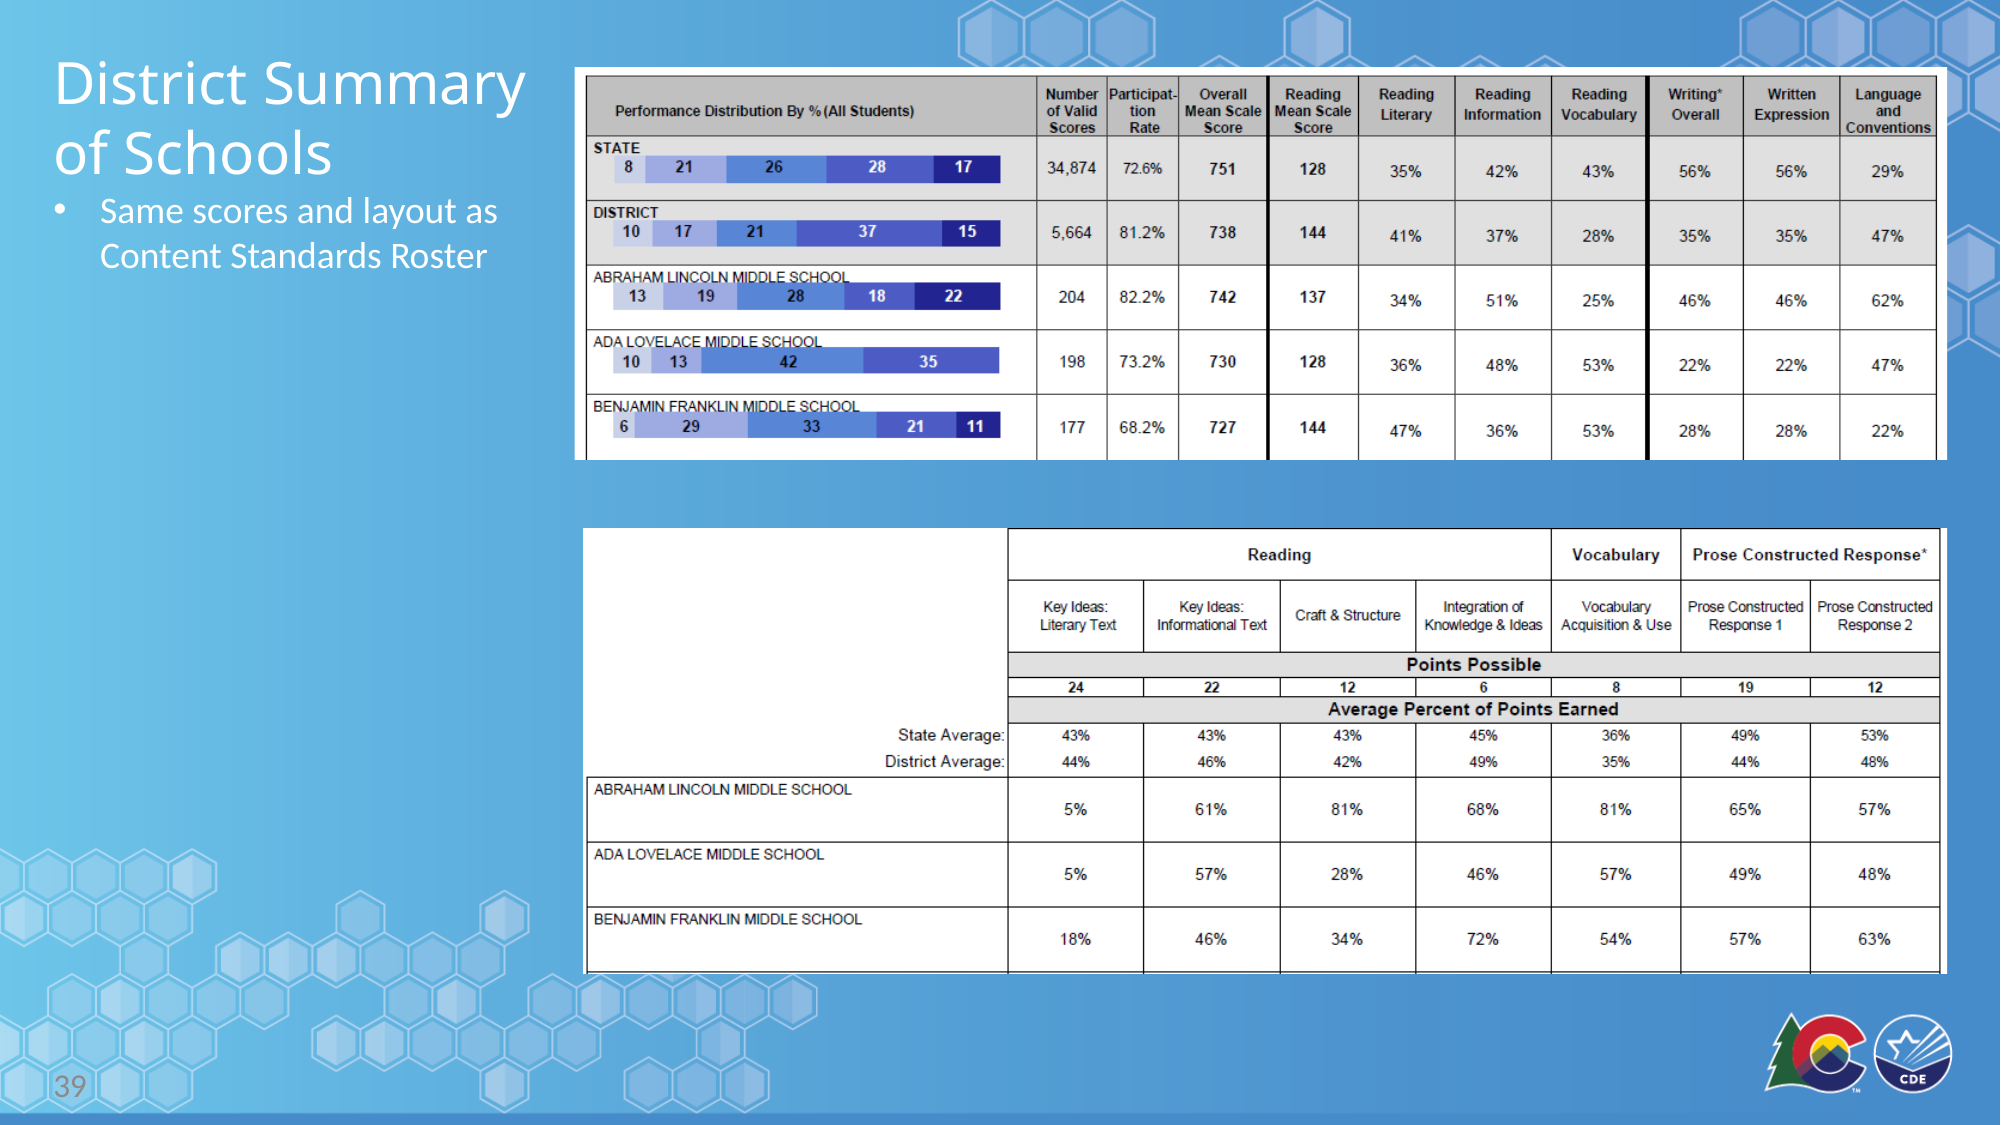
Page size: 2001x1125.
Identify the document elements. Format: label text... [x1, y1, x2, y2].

picture [0, 0, 2000, 1125]
title District Summary of Schools Same scores and layout as Content Standards Roster [38, 38, 544, 284]
slide_number 39 [38, 1054, 489, 1115]
